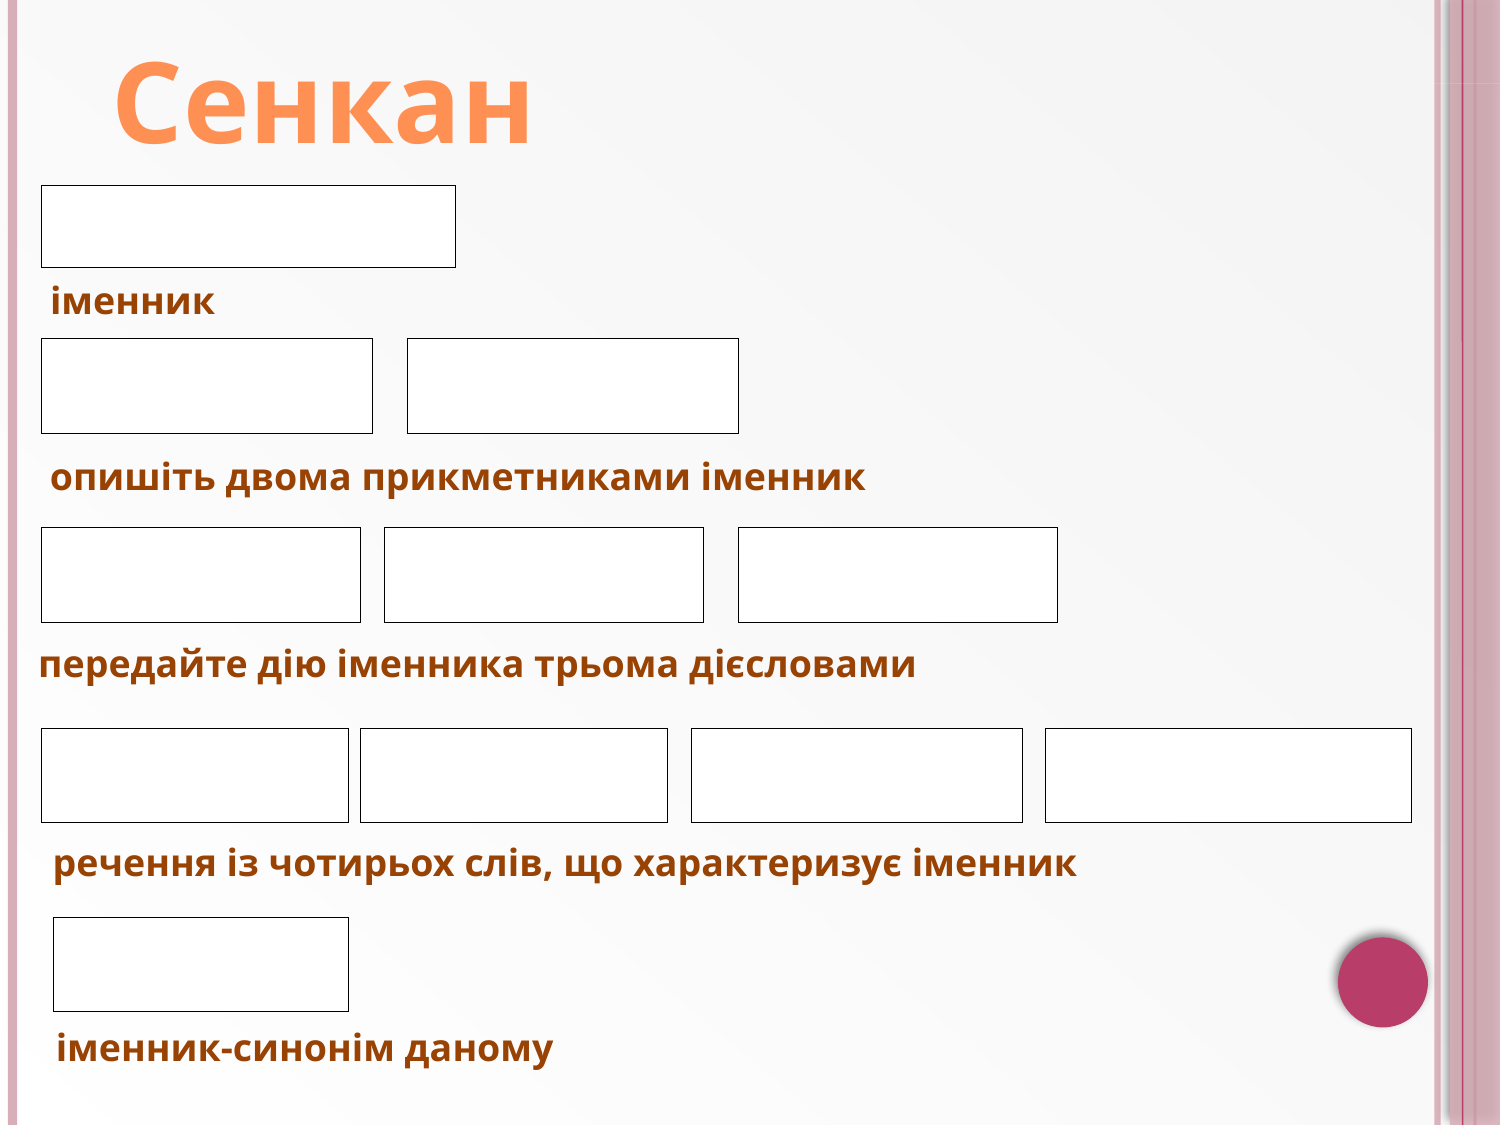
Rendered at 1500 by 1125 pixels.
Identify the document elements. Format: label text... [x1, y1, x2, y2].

text_box речення із чотирьох слів, що характеризує іменник [37, 831, 1238, 892]
text_box передайте дію іменника трьома дієсловами [23, 632, 1055, 693]
text_box Сенкан [96, 23, 552, 174]
text_box опишіть двома прикметниками іменник [35, 445, 1055, 505]
text_box іменник [35, 269, 821, 330]
text_box іменник-синонім даному [41, 1016, 911, 1077]
